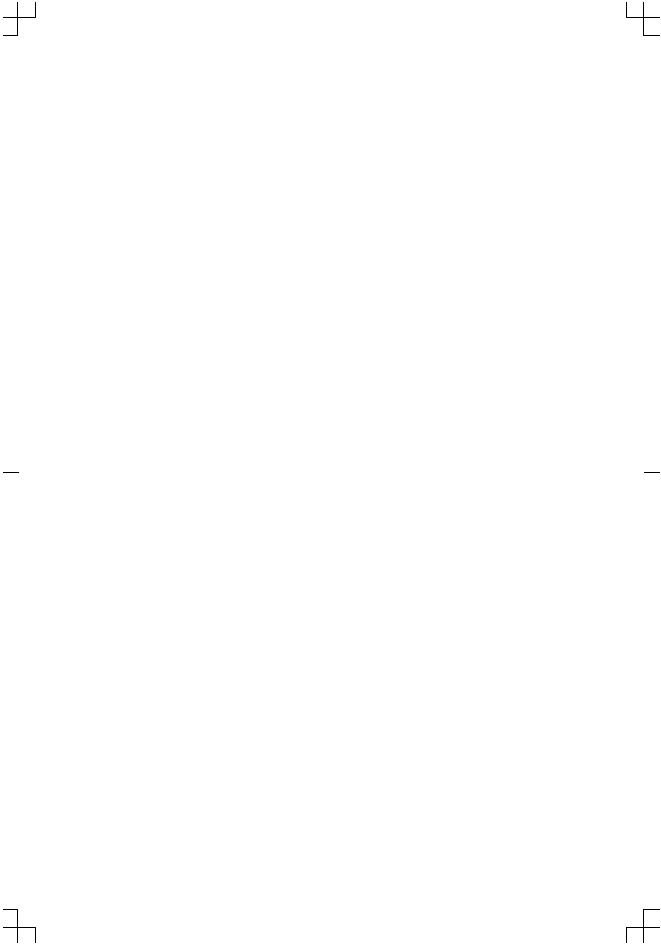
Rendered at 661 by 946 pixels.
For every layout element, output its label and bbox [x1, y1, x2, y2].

text_box [625, 0, 661, 36]
text_box [2, 908, 36, 944]
text_box [2, 0, 36, 36]
text_box [625, 908, 661, 944]
